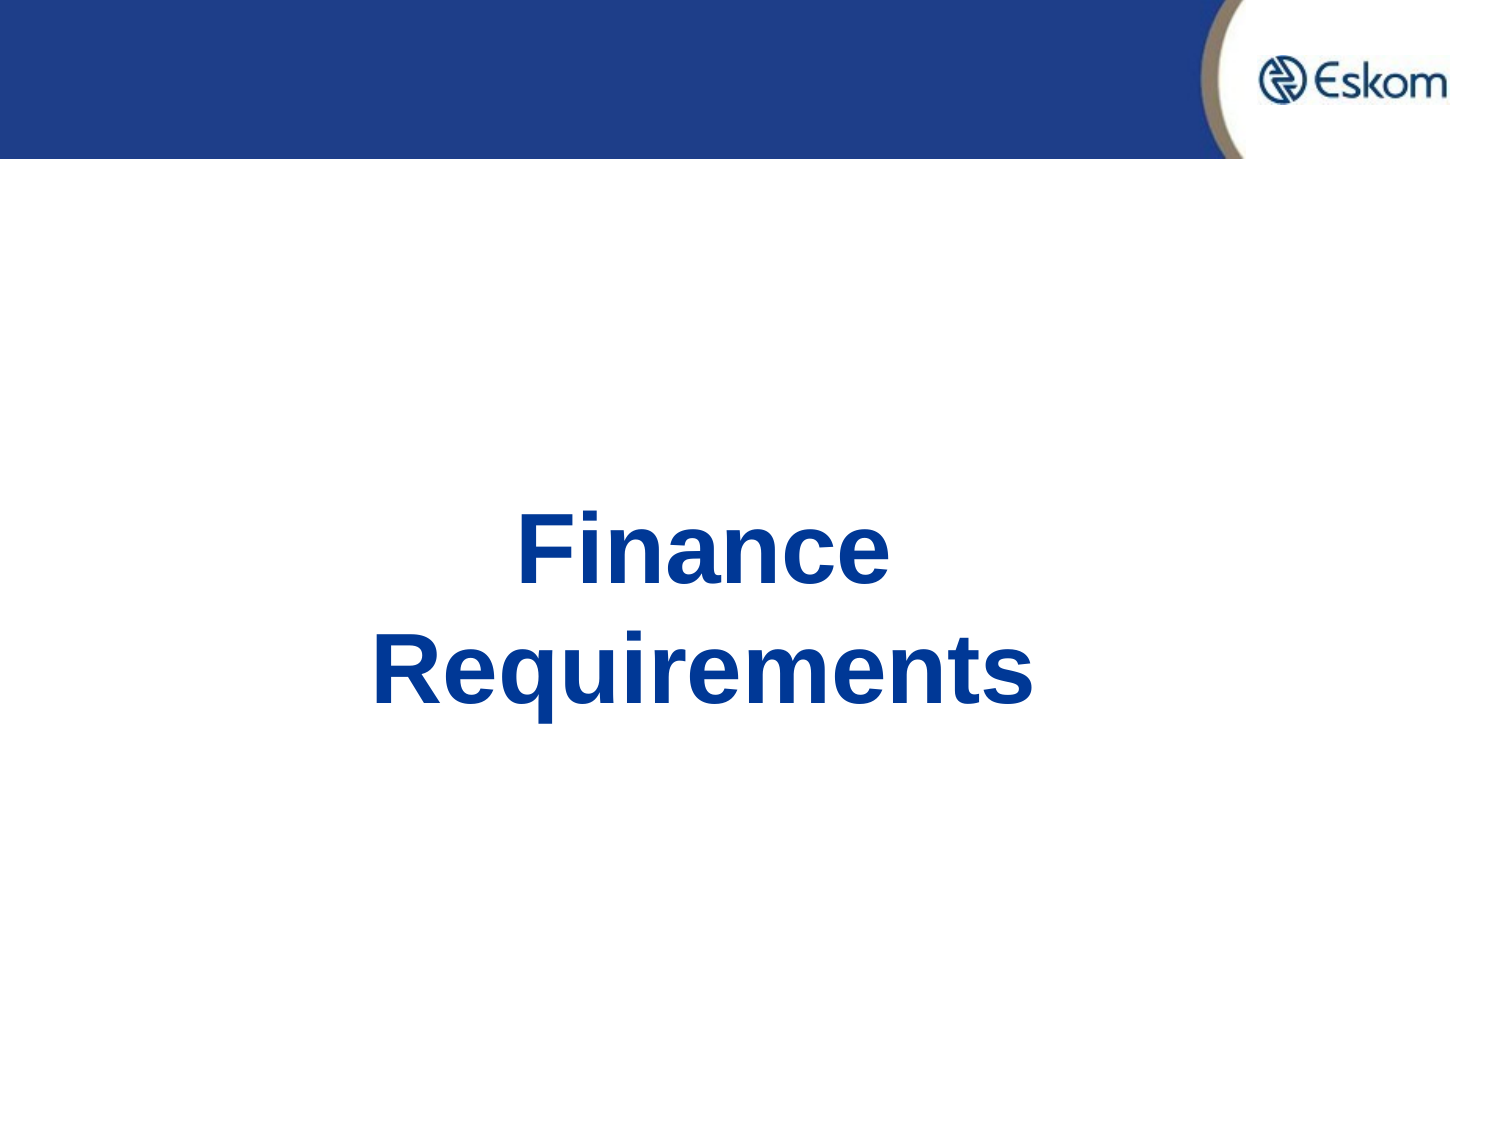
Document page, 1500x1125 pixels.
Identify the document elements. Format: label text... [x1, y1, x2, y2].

list Finance Requirements [216, 483, 1192, 727]
picture [0, 0, 1246, 159]
picture [1257, 55, 1450, 105]
